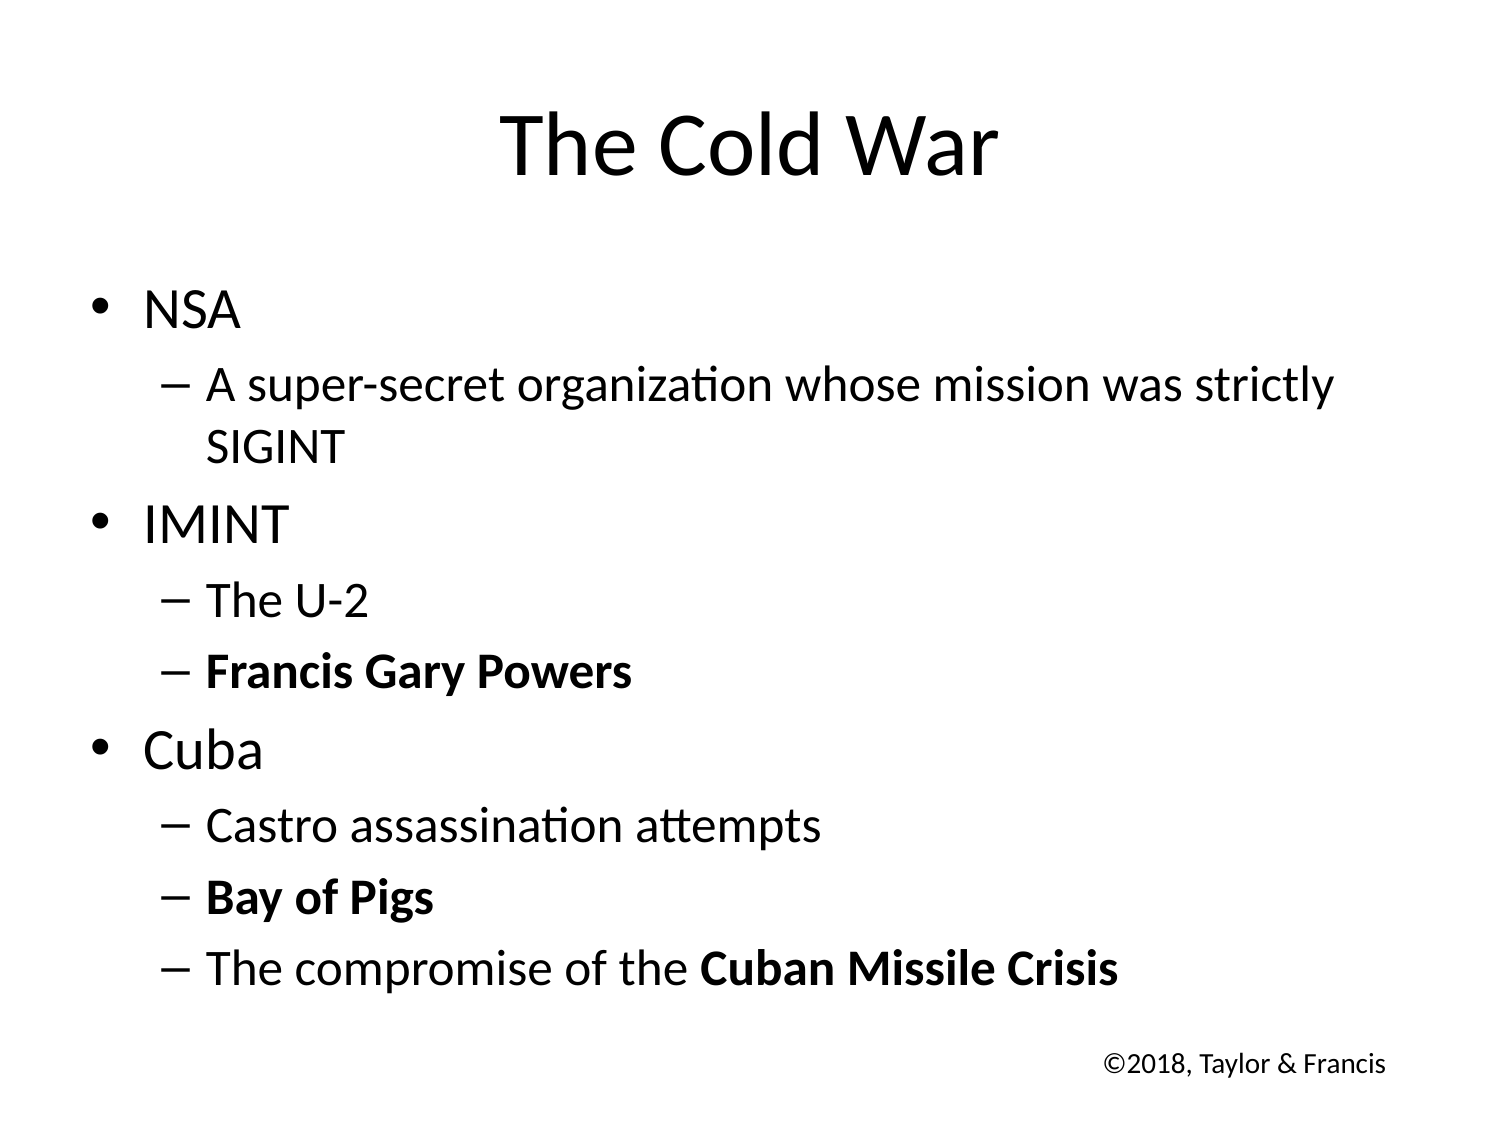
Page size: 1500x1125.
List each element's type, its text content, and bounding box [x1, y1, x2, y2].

title The Cold War [75, 45, 1425, 233]
text_box ©2018, Taylor & Francis [1087, 1037, 1463, 1082]
list NSA A super-secret organization whose mission was strictly SIGINT IMINT The U-2 Francis Gary Powers Cuba Castro assassination attempts Bay of Pigs The compromise of the Cuban Missile Crisis [75, 262, 1425, 1005]
